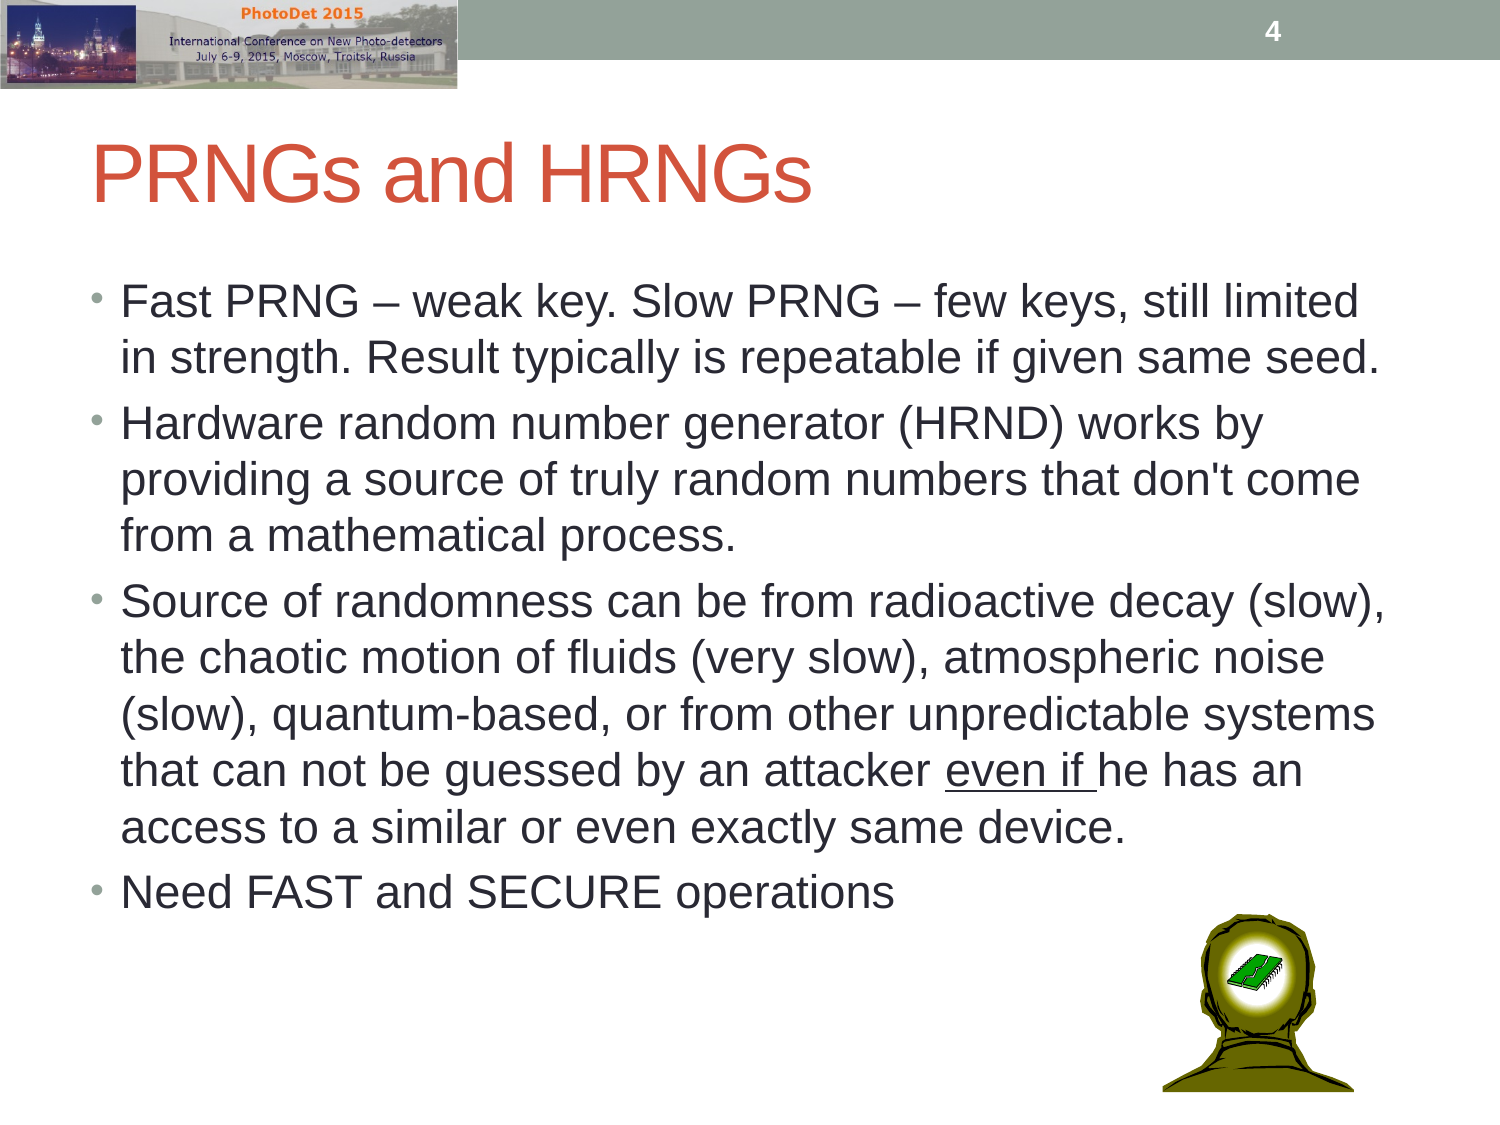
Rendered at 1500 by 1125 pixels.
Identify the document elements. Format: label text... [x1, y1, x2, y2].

title PRNGs and HRNGs [75, 87, 1425, 250]
picture [1162, 913, 1355, 1093]
slide_number 4 [1250, 3, 1425, 57]
picture [0, 0, 459, 89]
list Fast PRNG – weak key. Slow PRNG – few keys, still limited in strength. Result typically is repeatable if given same seed. Hardware random number generator (HRND) works by providing a source of truly random numbers that don't come from a mathematical process. Source of randomness can be from radioactive decay (slow), the chaotic motion of fluids (very slow), atmospheric noise (slow), quantum-based, or from other unpredictable systems that can not be guessed by an attacker even if he has an access to a similar or even exactly same device. Need FAST and SECURE operations [75, 262, 1425, 1003]
